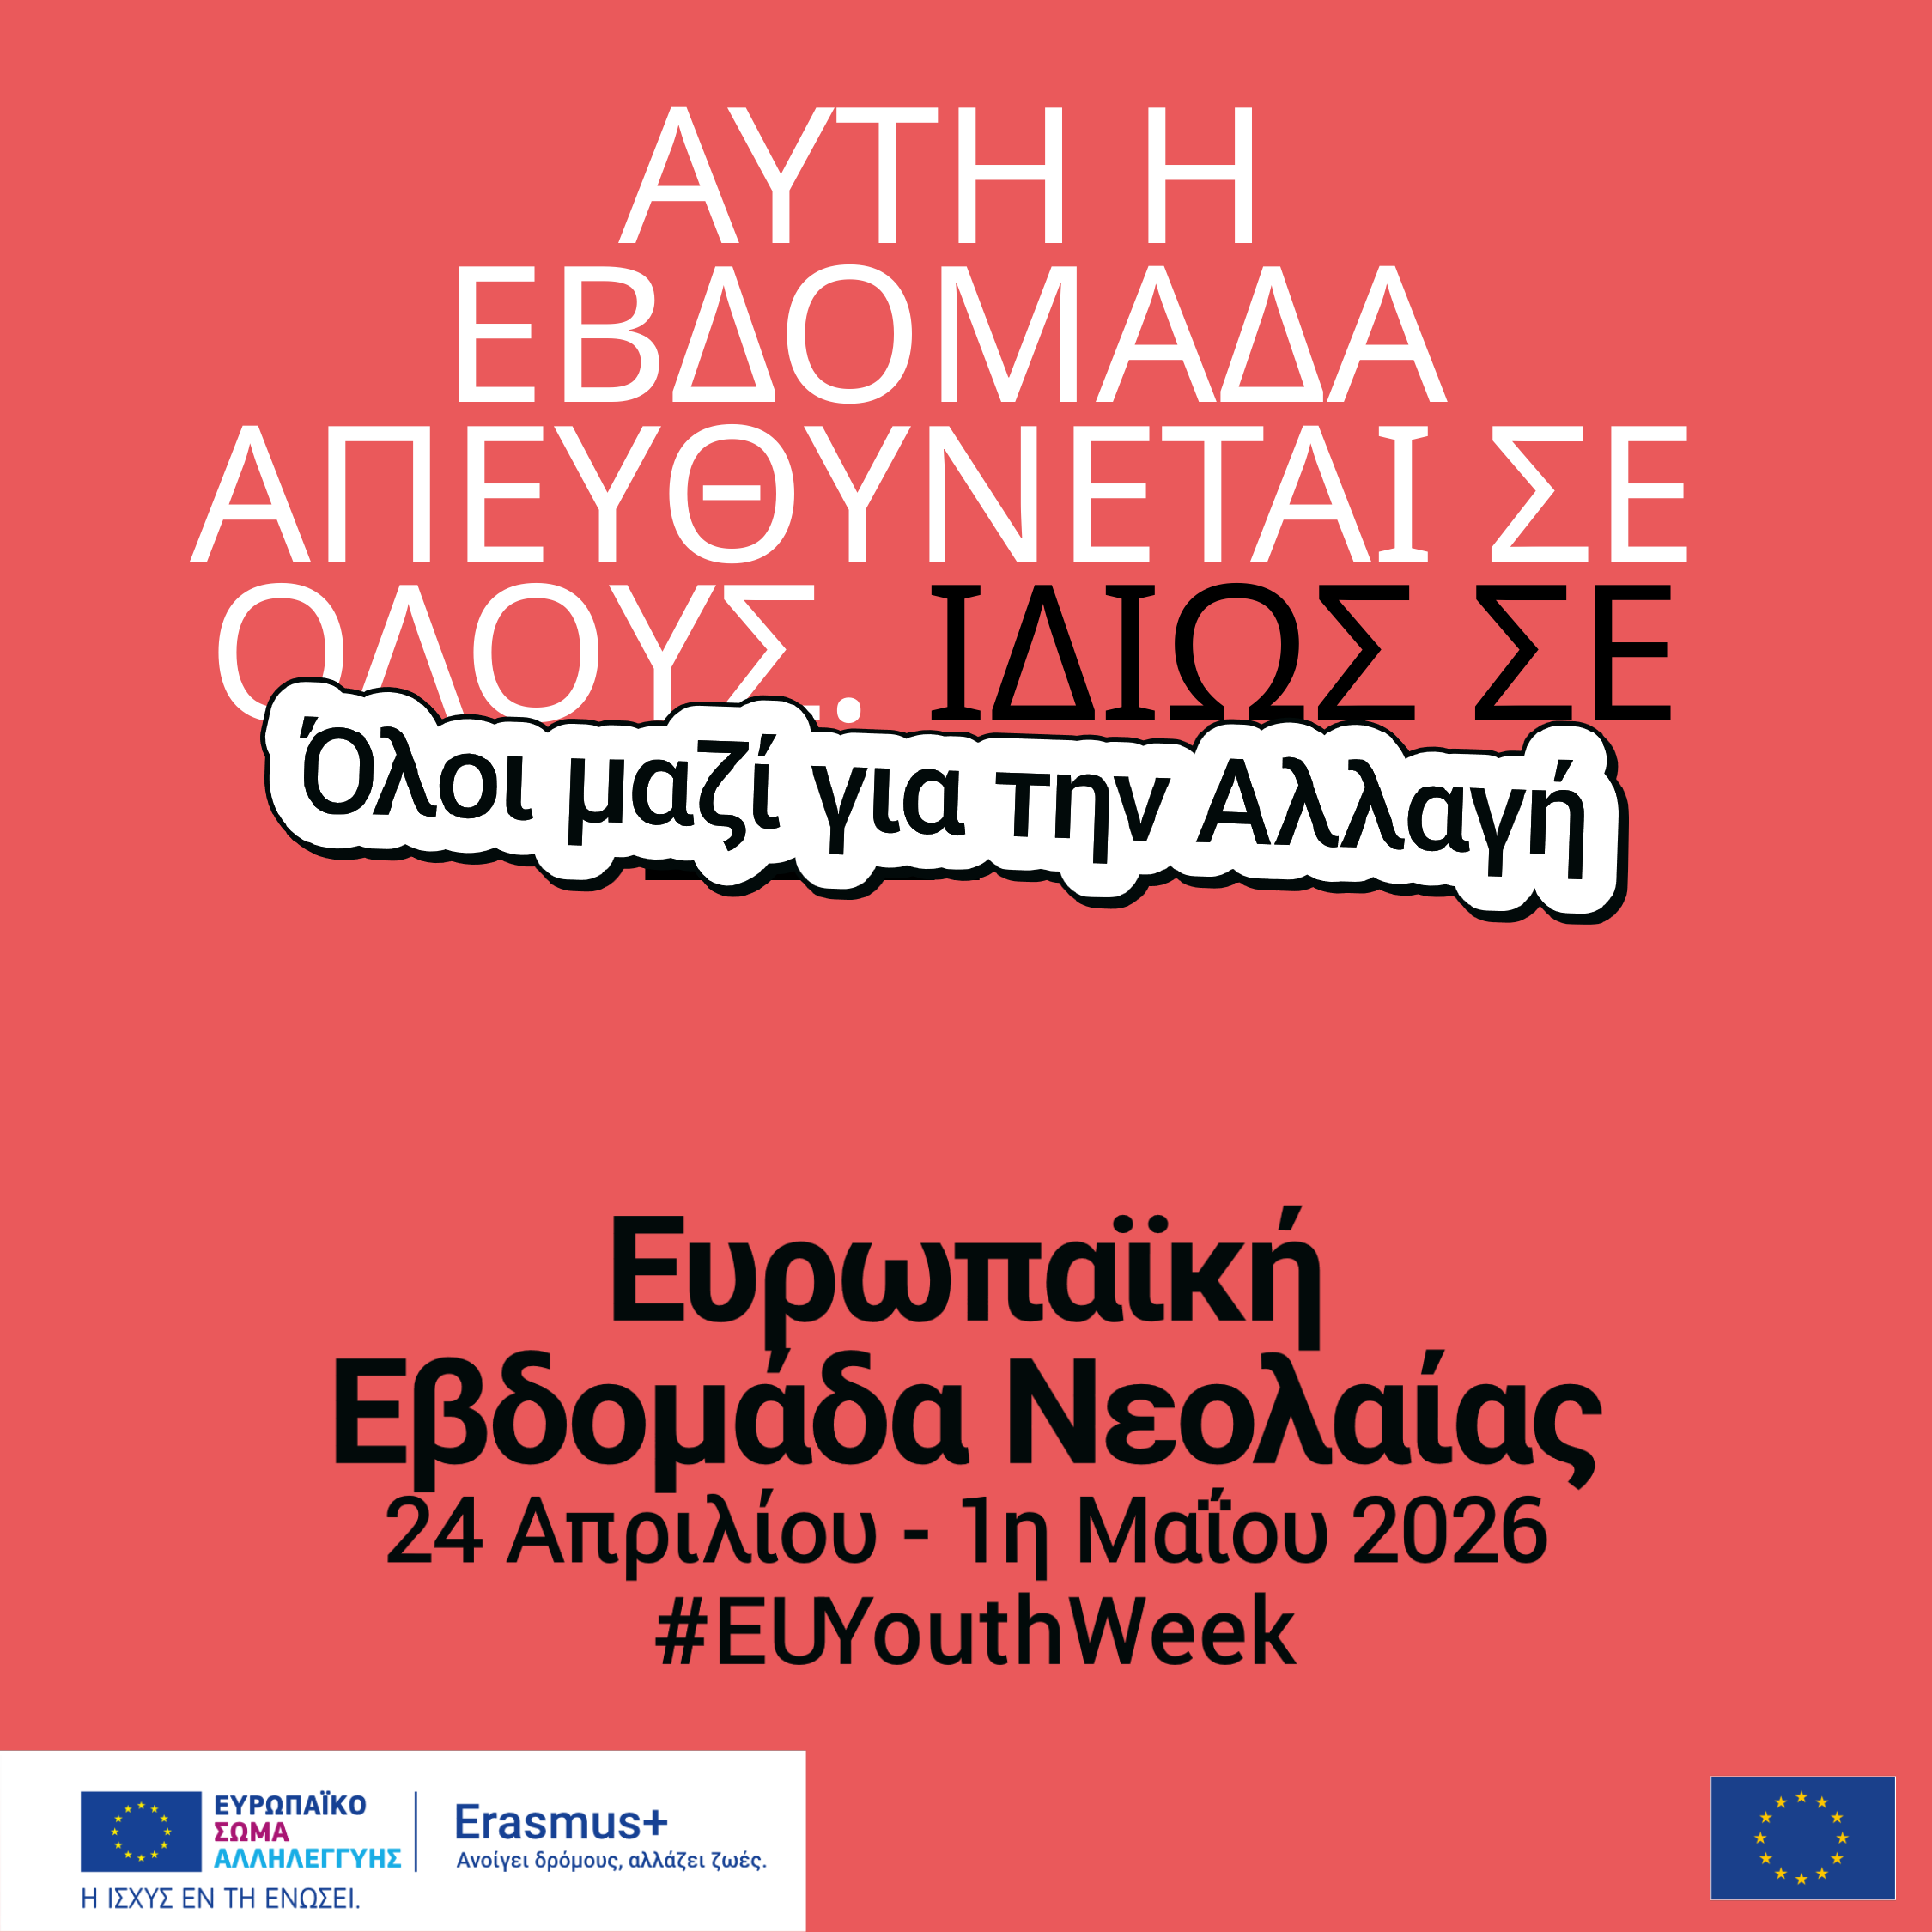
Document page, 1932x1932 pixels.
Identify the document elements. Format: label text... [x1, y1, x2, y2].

picture [0, 1194, 1896, 1932]
text_box ΑΥΤΗ Η ΕΒΔΟΜΑΔΑ ΑΠΕΥΘΥΝΕΤΑΙ ΣΕ ΟΛΟΥΣ. ΙΔΙΩΣ ΣΕ ΕΣΕΝΑ. [160, 112, 1729, 916]
picture [260, 677, 1629, 926]
